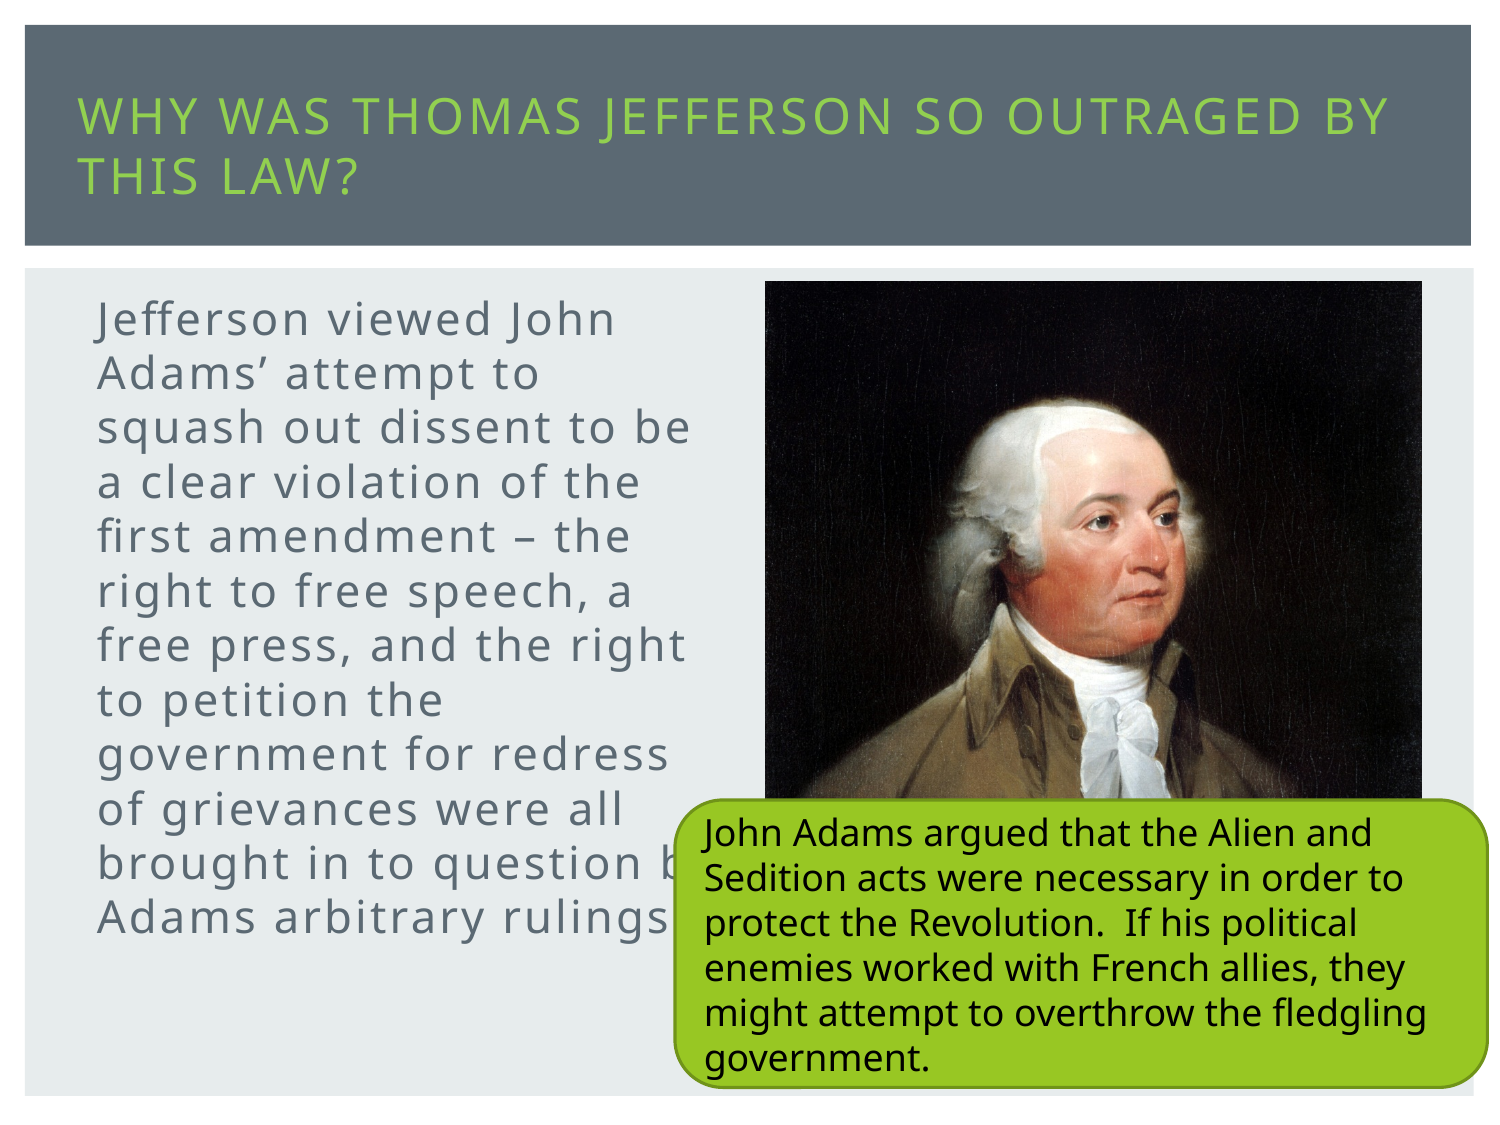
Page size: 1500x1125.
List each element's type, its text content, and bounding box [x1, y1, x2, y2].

title Why was Thomas Jefferson so outraged by this law? [62, 58, 1438, 232]
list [765, 281, 1423, 1006]
text_box John Adams argued that the Alien and Sedition acts were necessary in order to protect the Revolution. If his political enemies worked with French allies, they might attempt to overthrow the fledgling government. [673, 798, 1489, 1090]
list Jefferson viewed John Adams’ attempt to squash out dissent to be a clear violation of the first amendment – the right to free speech, a free press, and the right to petition the government for redress of grievances were all brought in to question by Adams arbitrary rulings. [75, 281, 738, 1005]
